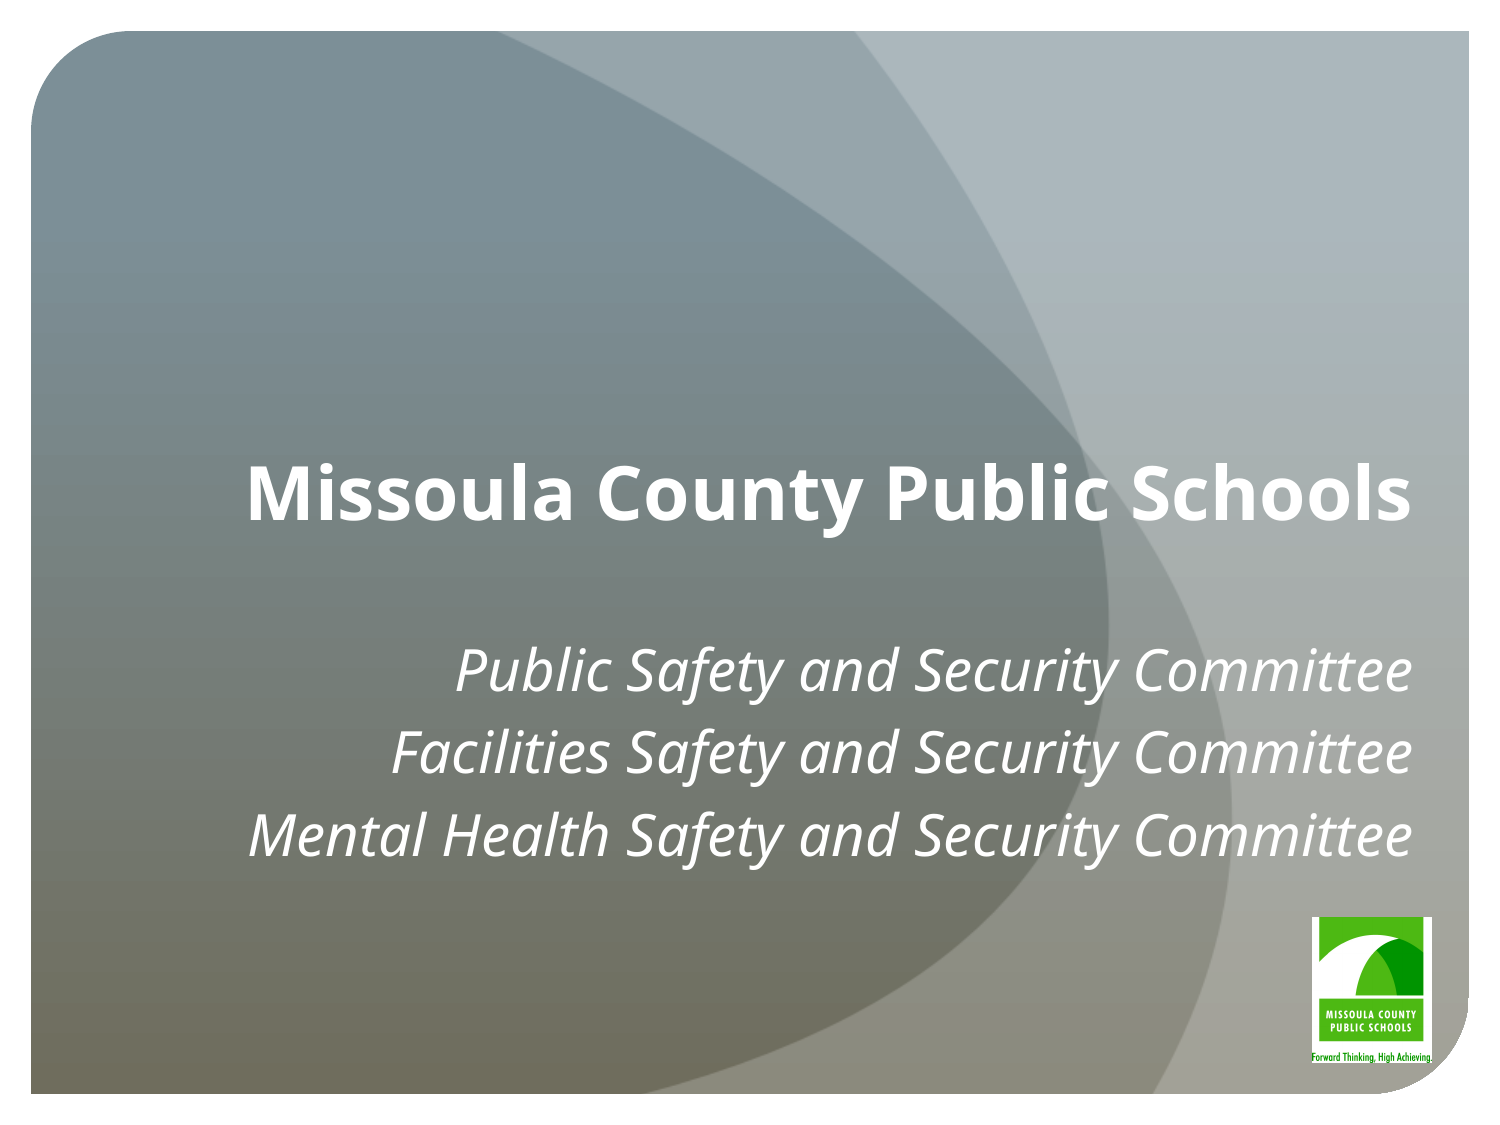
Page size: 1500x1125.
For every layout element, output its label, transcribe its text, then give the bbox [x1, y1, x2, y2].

title Missoula County Public Schools [127, 425, 1429, 543]
list Public Safety and Security Committee Facilities Safety and Security Committee Mental Health Safety and Security Committee [0, 543, 1429, 895]
picture [25, 30, 1474, 1095]
